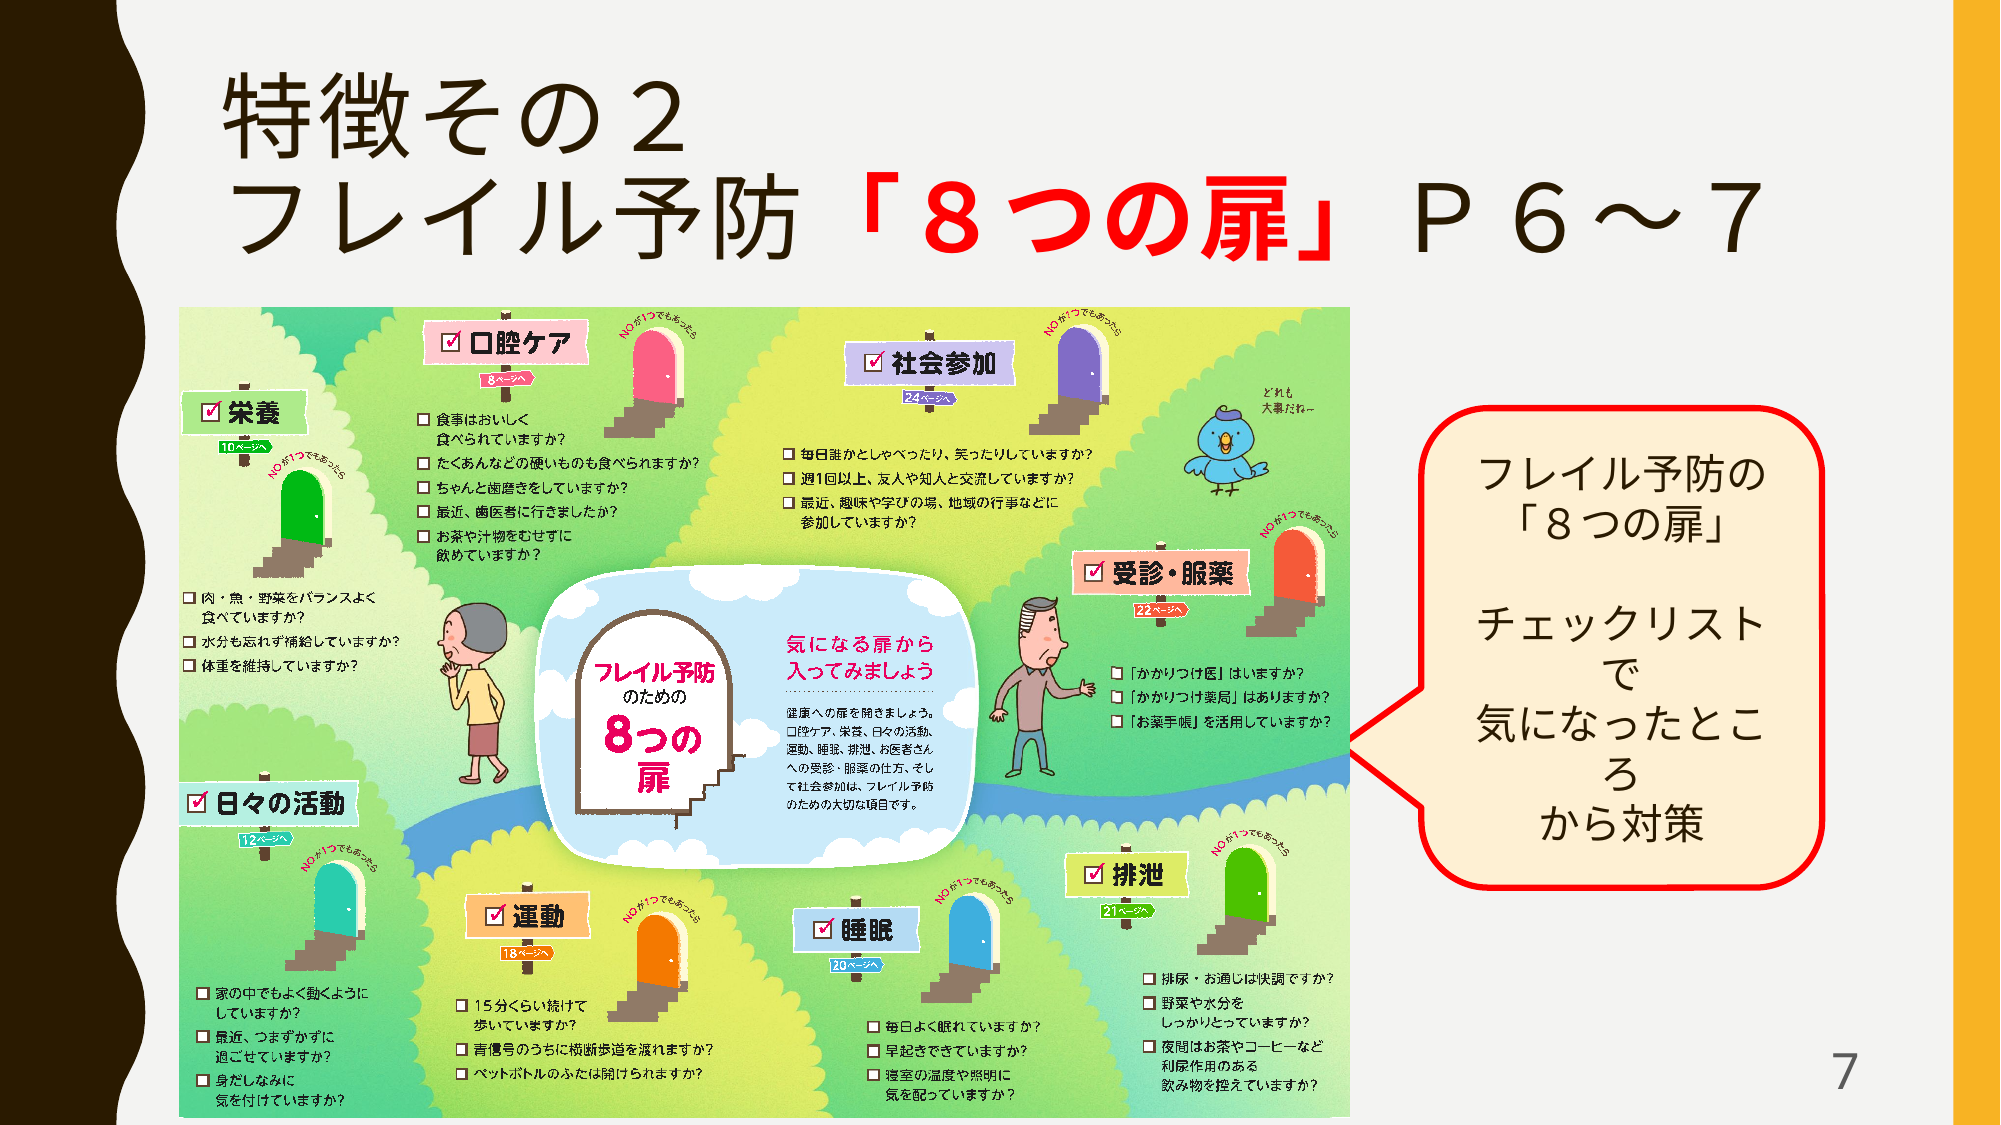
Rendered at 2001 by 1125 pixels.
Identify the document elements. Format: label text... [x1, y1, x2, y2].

slide_number 7 [1412, 1045, 1875, 1103]
text_box フレイル予防の 「８つの扉」 チェックリストで 気になったところ から対策 [1350, 407, 1824, 889]
title 特徴その２ フレイル予防「８つの扉」ｐ６～７ [205, 62, 1875, 308]
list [179, 307, 1350, 1118]
